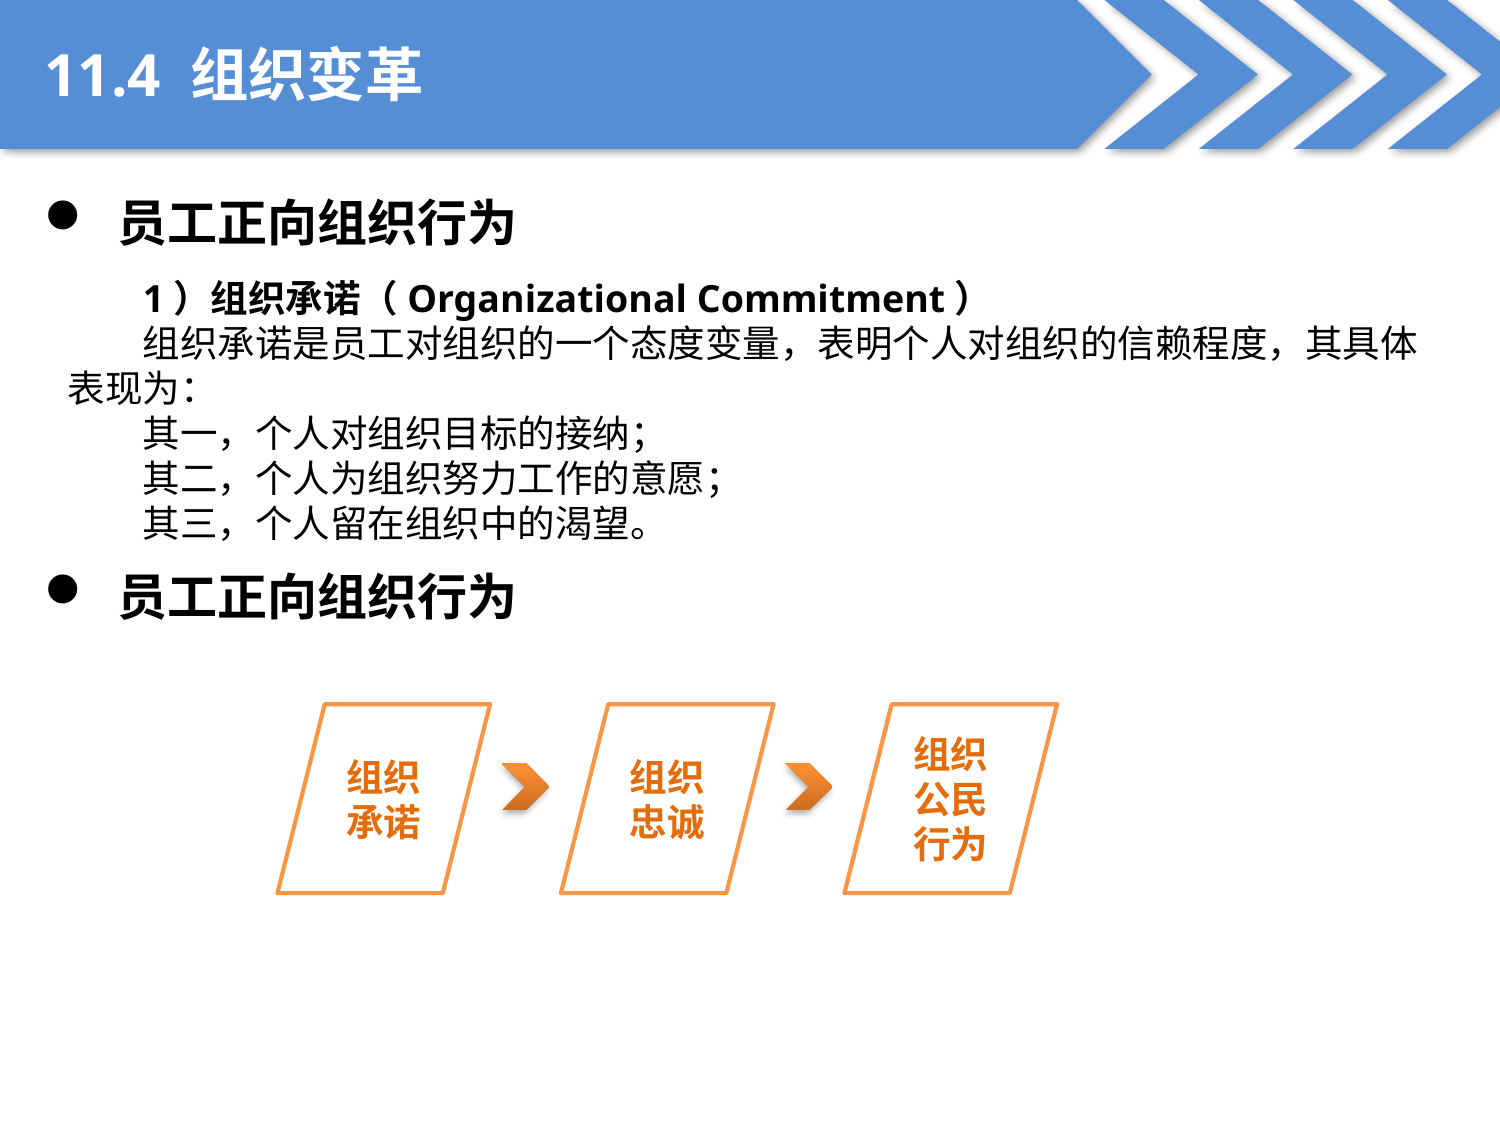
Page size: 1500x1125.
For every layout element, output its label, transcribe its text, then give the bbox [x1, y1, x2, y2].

text_box 组织公民行为 [842, 702, 1060, 896]
text_box 员工正向组织行为 [29, 558, 821, 633]
text_box 1）组织承诺（Organizational Commitment） 组织承诺是员工对组织的一个态度变量，表明个人对组织的信赖程度，其具体表现为： 其一，个人对组织目标的接纳； 其二，个人为组织努力工作的意愿； 其三，个人留在组织中的渴望。 [53, 267, 1436, 552]
text_box 组织承诺 [275, 702, 493, 896]
text_box [785, 763, 833, 811]
text_box 组织忠诚 [558, 702, 776, 896]
text_box [501, 763, 550, 811]
text_box 11.4 组织变革 [29, 30, 439, 116]
text_box 员工正向组织行为 [29, 184, 821, 260]
